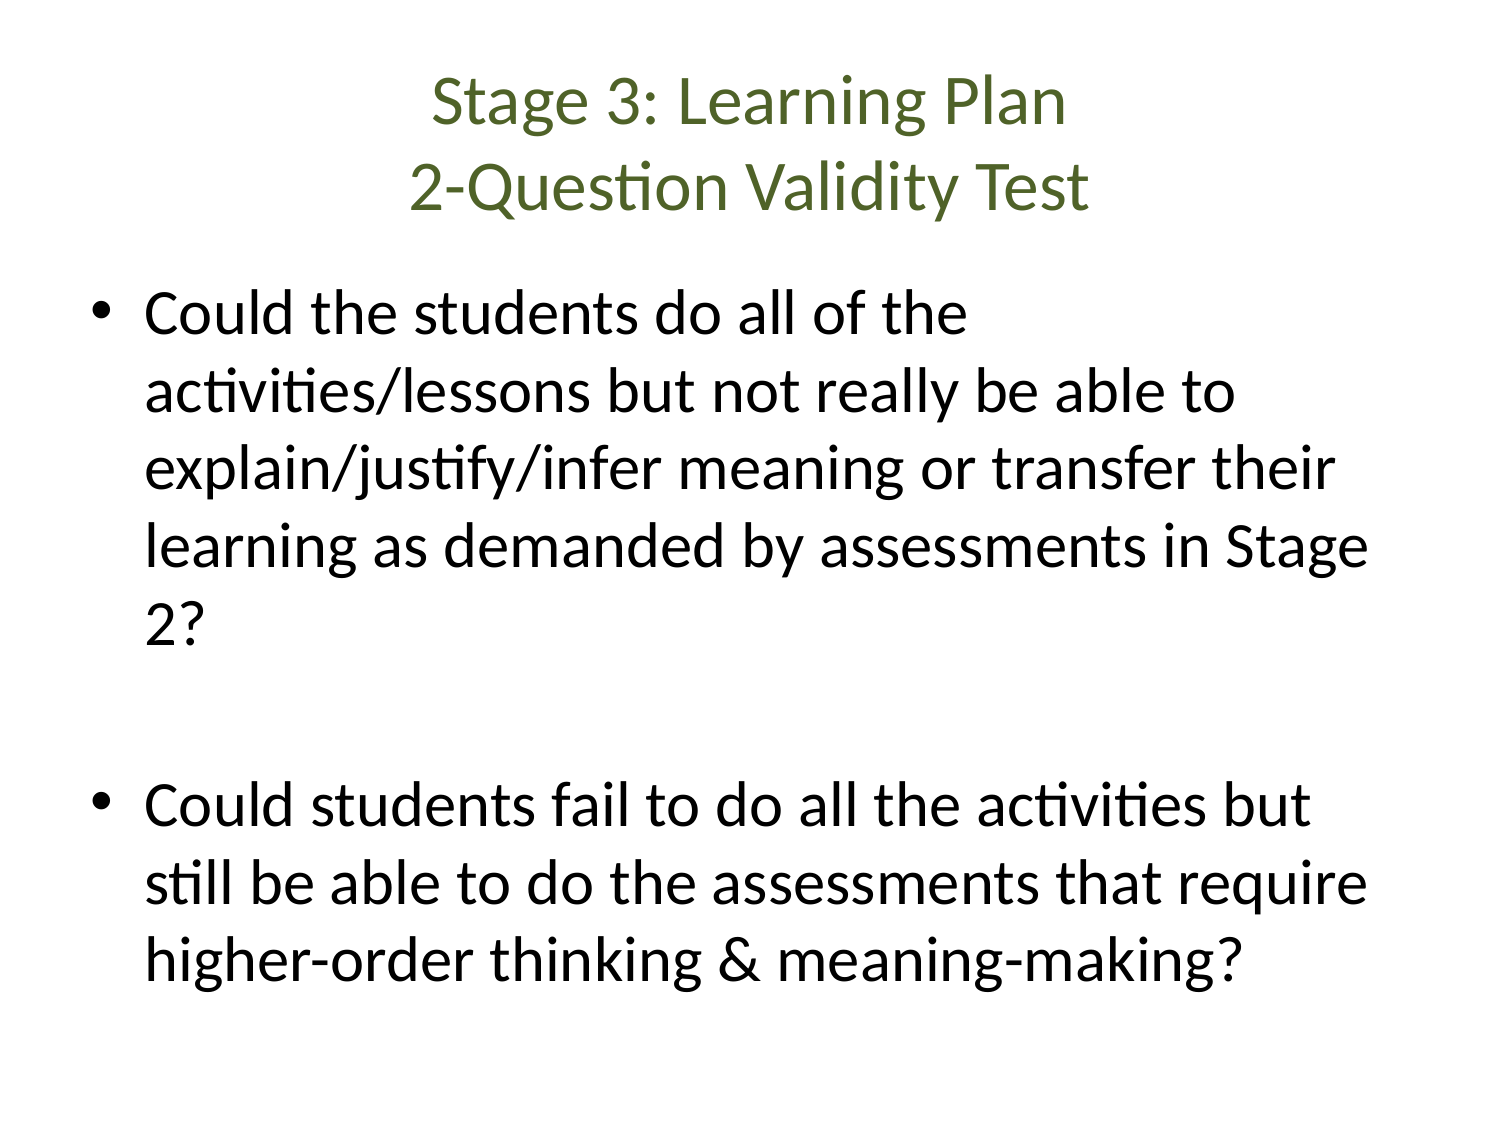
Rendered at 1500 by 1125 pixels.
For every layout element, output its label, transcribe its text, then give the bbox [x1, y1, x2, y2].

list Could the students do all of the activities/lessons but not really be able to explain/justify/infer meaning or transfer their learning as demanded by assessments in Stage 2? Could students fail to do all the activities but still be able to do the assessments that require higher-order thinking & meaning-making? [75, 262, 1425, 1005]
title Stage 3: Learning Plan 2-Question Validity Test [75, 45, 1425, 233]
